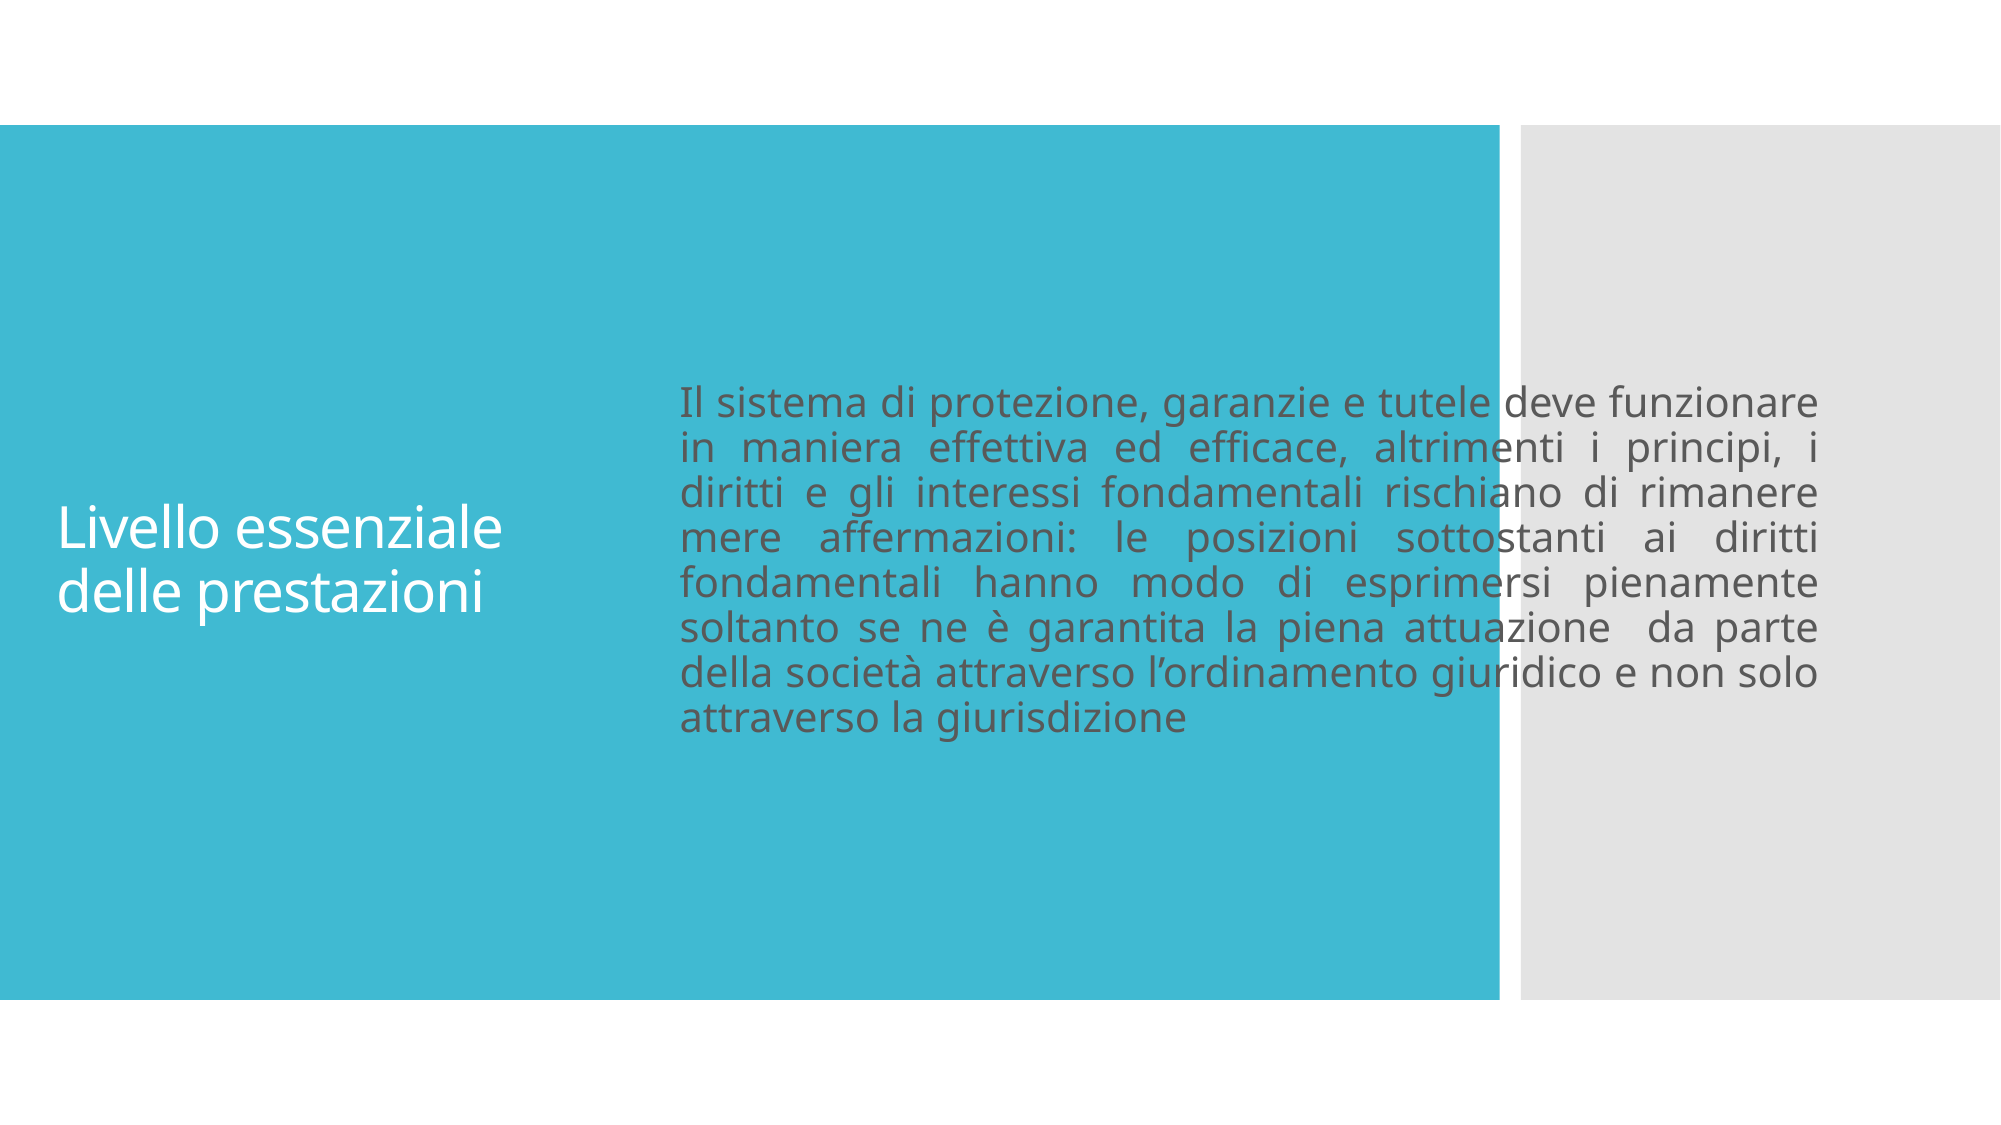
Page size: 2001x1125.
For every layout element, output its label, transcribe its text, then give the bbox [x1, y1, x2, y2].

list Il sistema di protezione, garanzie e tutele deve funzionare in maniera effettiva ed efficace, altrimenti i principi, i diritti e gli interessi fondamentali rischiano di rimanere mere affermazioni: le posizioni sottostanti ai diritti fondamentali hanno modo di esprimersi pienamente soltanto se ne è garantita la piena attuazione da parte della società attraverso l’ordinamento giuridico e non solo attraverso la giurisdizione [634, 141, 1835, 982]
title Livello essenziale delle prestazioni [41, 184, 525, 939]
